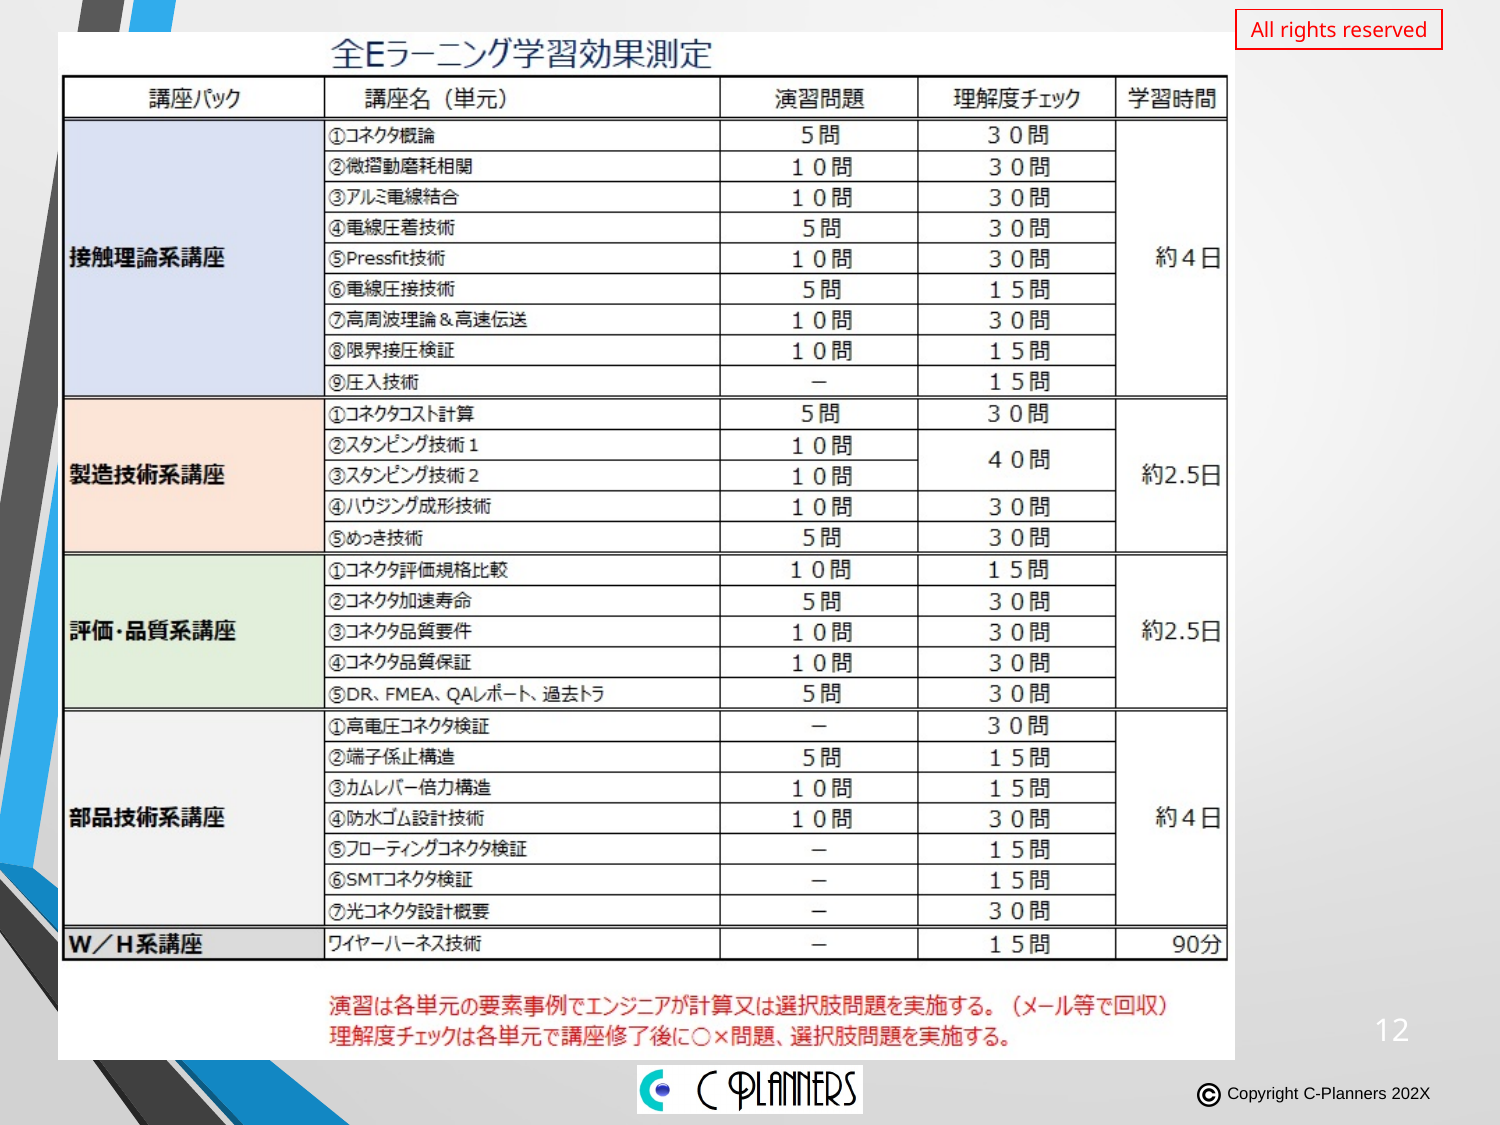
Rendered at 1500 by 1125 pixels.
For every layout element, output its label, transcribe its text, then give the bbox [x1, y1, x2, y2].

slide_number 12 [1354, 1001, 1425, 1062]
picture [1196, 1082, 1221, 1107]
text_box Copyright C-Planners 202X [1136, 1075, 1500, 1111]
picture [58, 31, 1235, 1060]
picture [637, 1065, 863, 1114]
